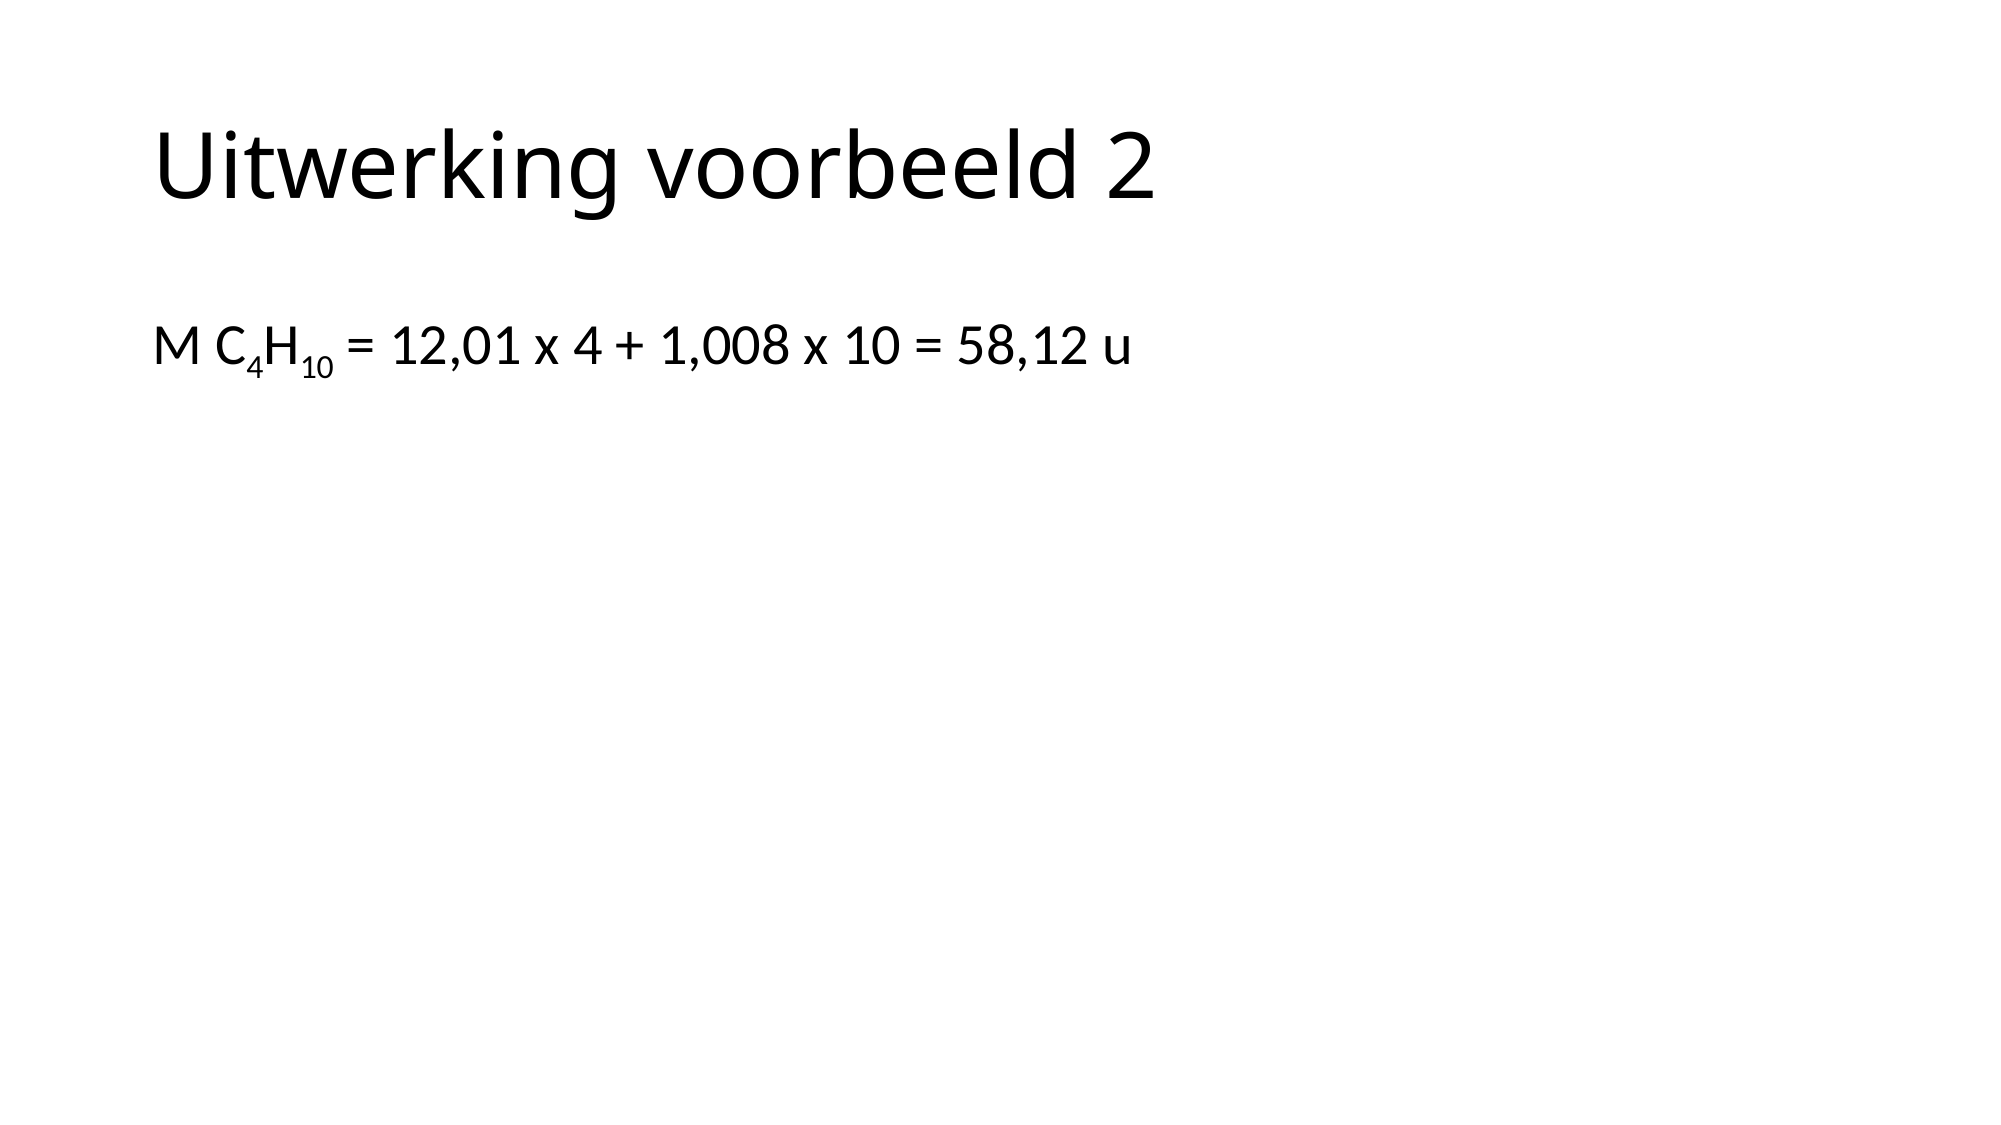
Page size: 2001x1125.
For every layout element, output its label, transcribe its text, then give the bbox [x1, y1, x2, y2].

title Uitwerking voorbeeld 2 [137, 59, 1863, 278]
list M C4H10 = 12,01 x 4 + 1,008 x 10 = 58,12 u [137, 299, 1863, 1014]
